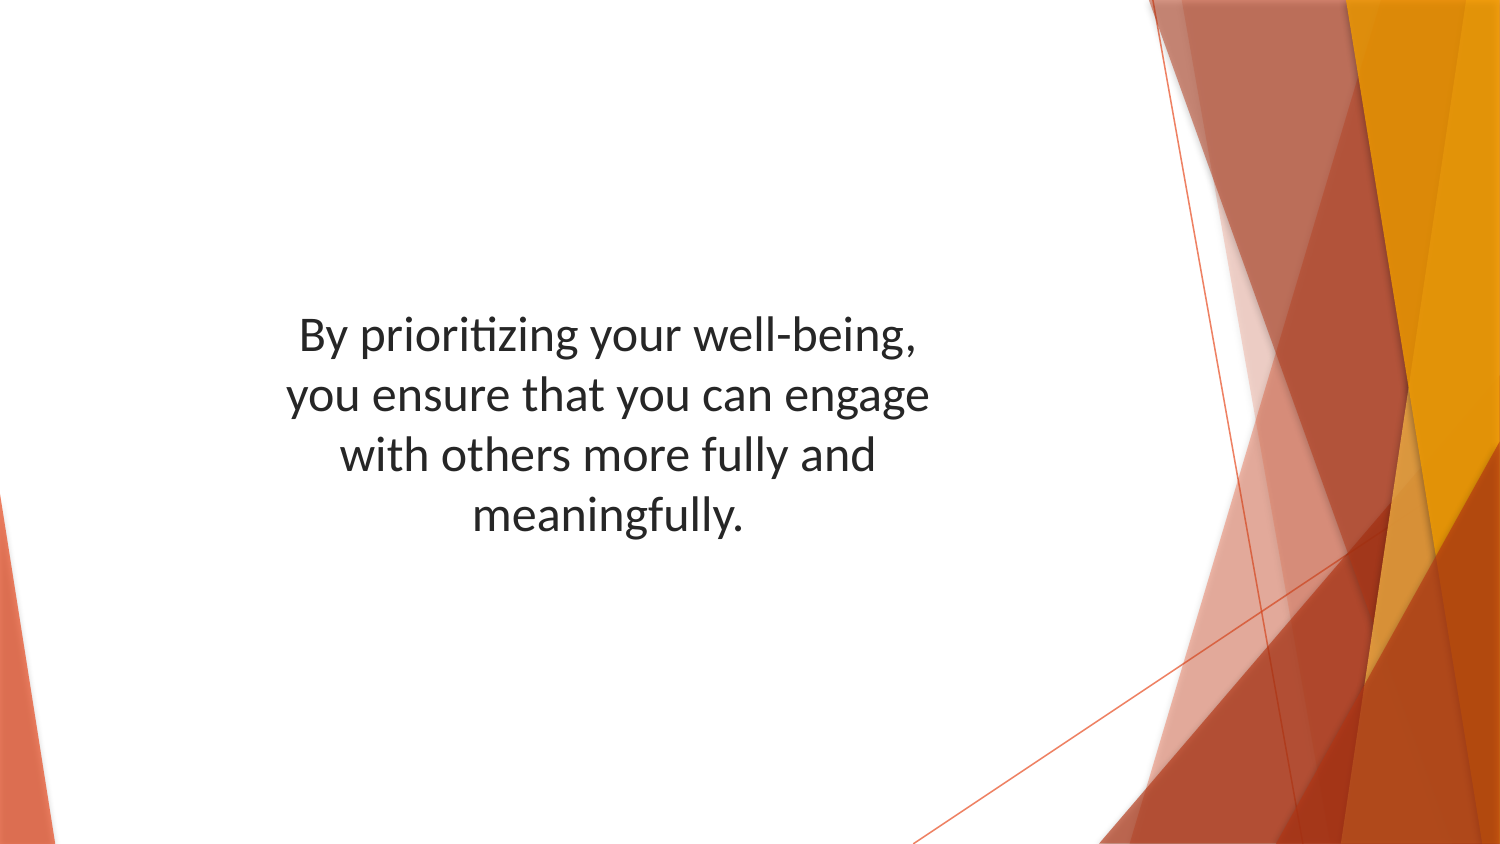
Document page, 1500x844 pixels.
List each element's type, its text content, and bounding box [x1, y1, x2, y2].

list By prioritizing your well-being, you ensure that you can engage with others more fully and meaningfully. [265, 114, 951, 729]
